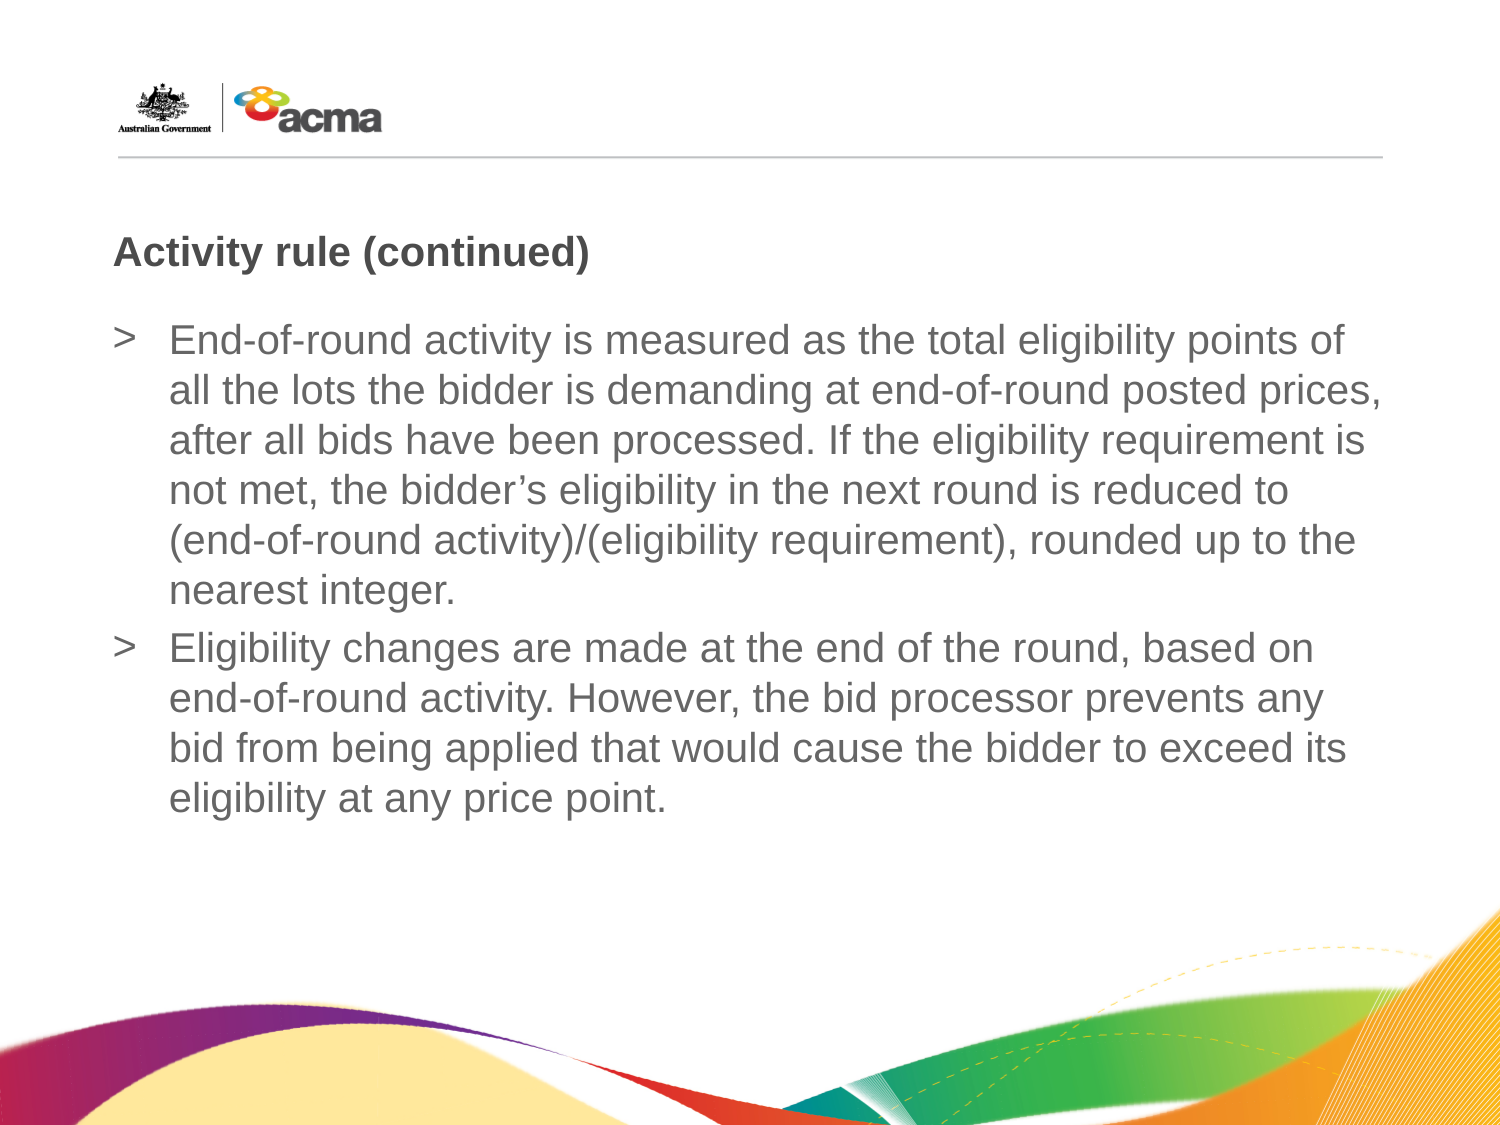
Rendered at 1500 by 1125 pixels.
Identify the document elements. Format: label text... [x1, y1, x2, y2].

picture [0, 0, 1500, 1125]
list End-of-round activity is measured as the total eligibility points of all the lots the bidder is demanding at end-of-round posted prices, after all bids have been processed. If the eligibility requirement is not met, the bidder’s eligibility in the next round is reduced to (end-of-round activity)/(eligibility requirement), rounded up to the nearest integer. Eligibility changes are made at the end of the round, based on end-of-round activity. However, the bid processor prevents any bid from being applied that would cause the bidder to exceed its eligibility at any price point. [112, 312, 1388, 913]
title Activity rule (continued) [112, 224, 1388, 300]
